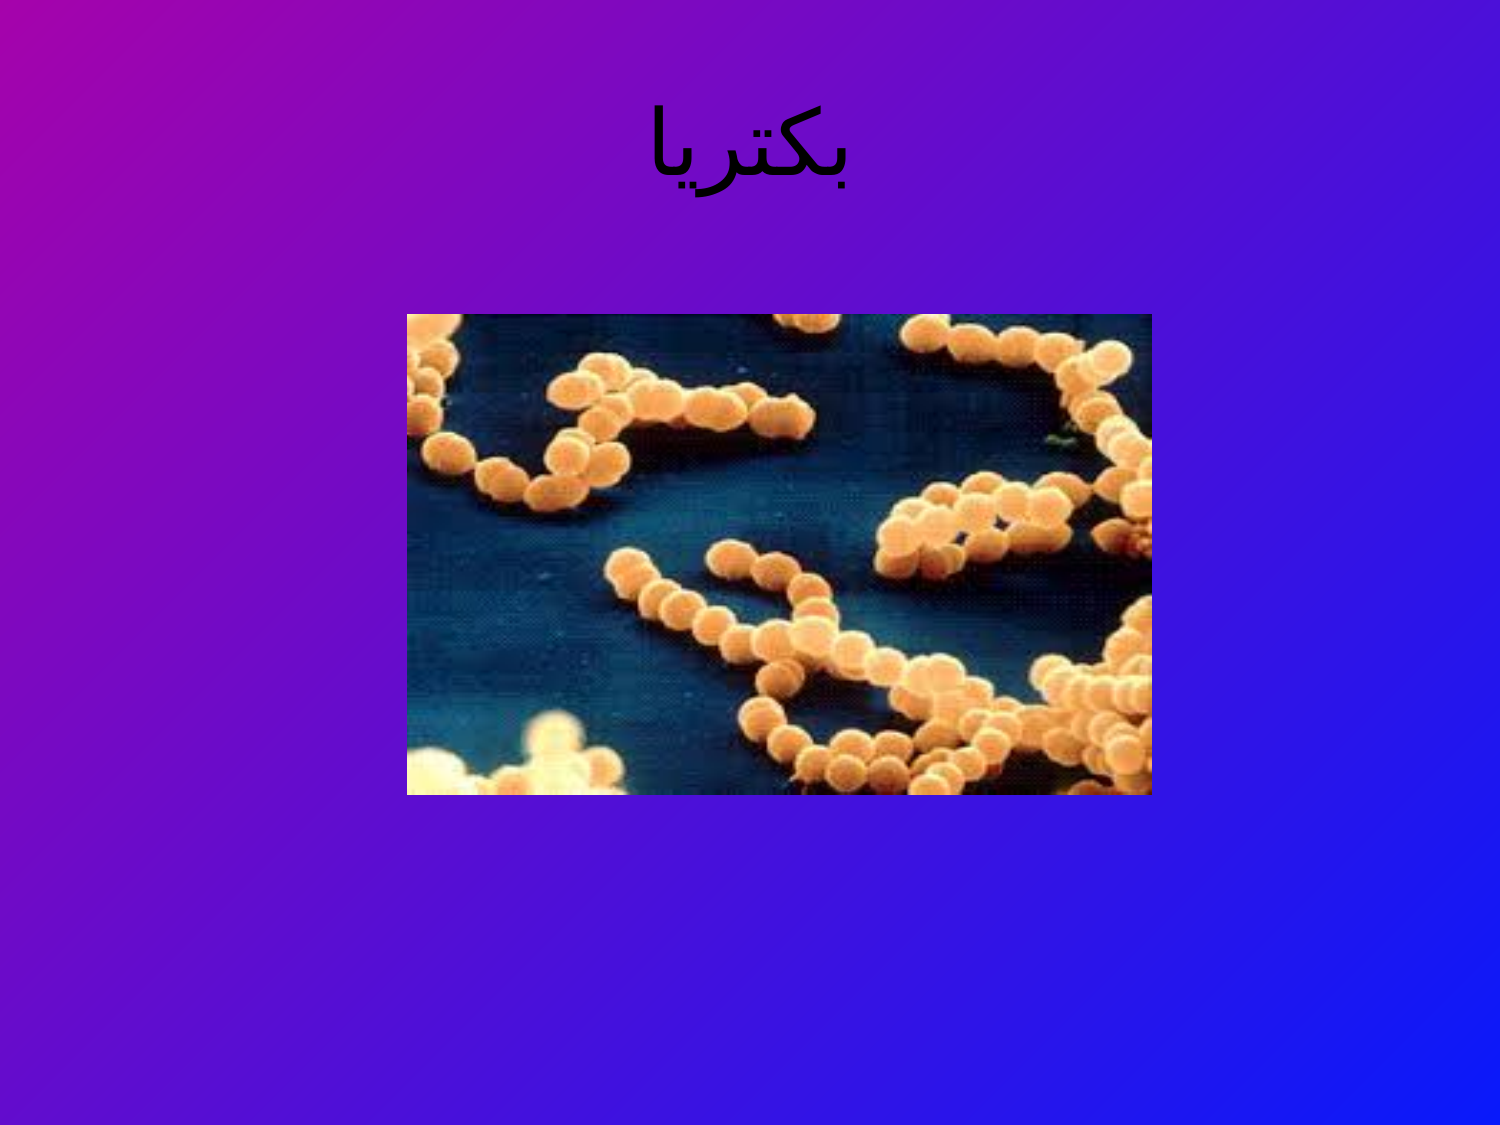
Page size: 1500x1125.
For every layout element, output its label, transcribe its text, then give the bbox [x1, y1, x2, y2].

title بكتريا [75, 45, 1425, 233]
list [407, 314, 1152, 795]
